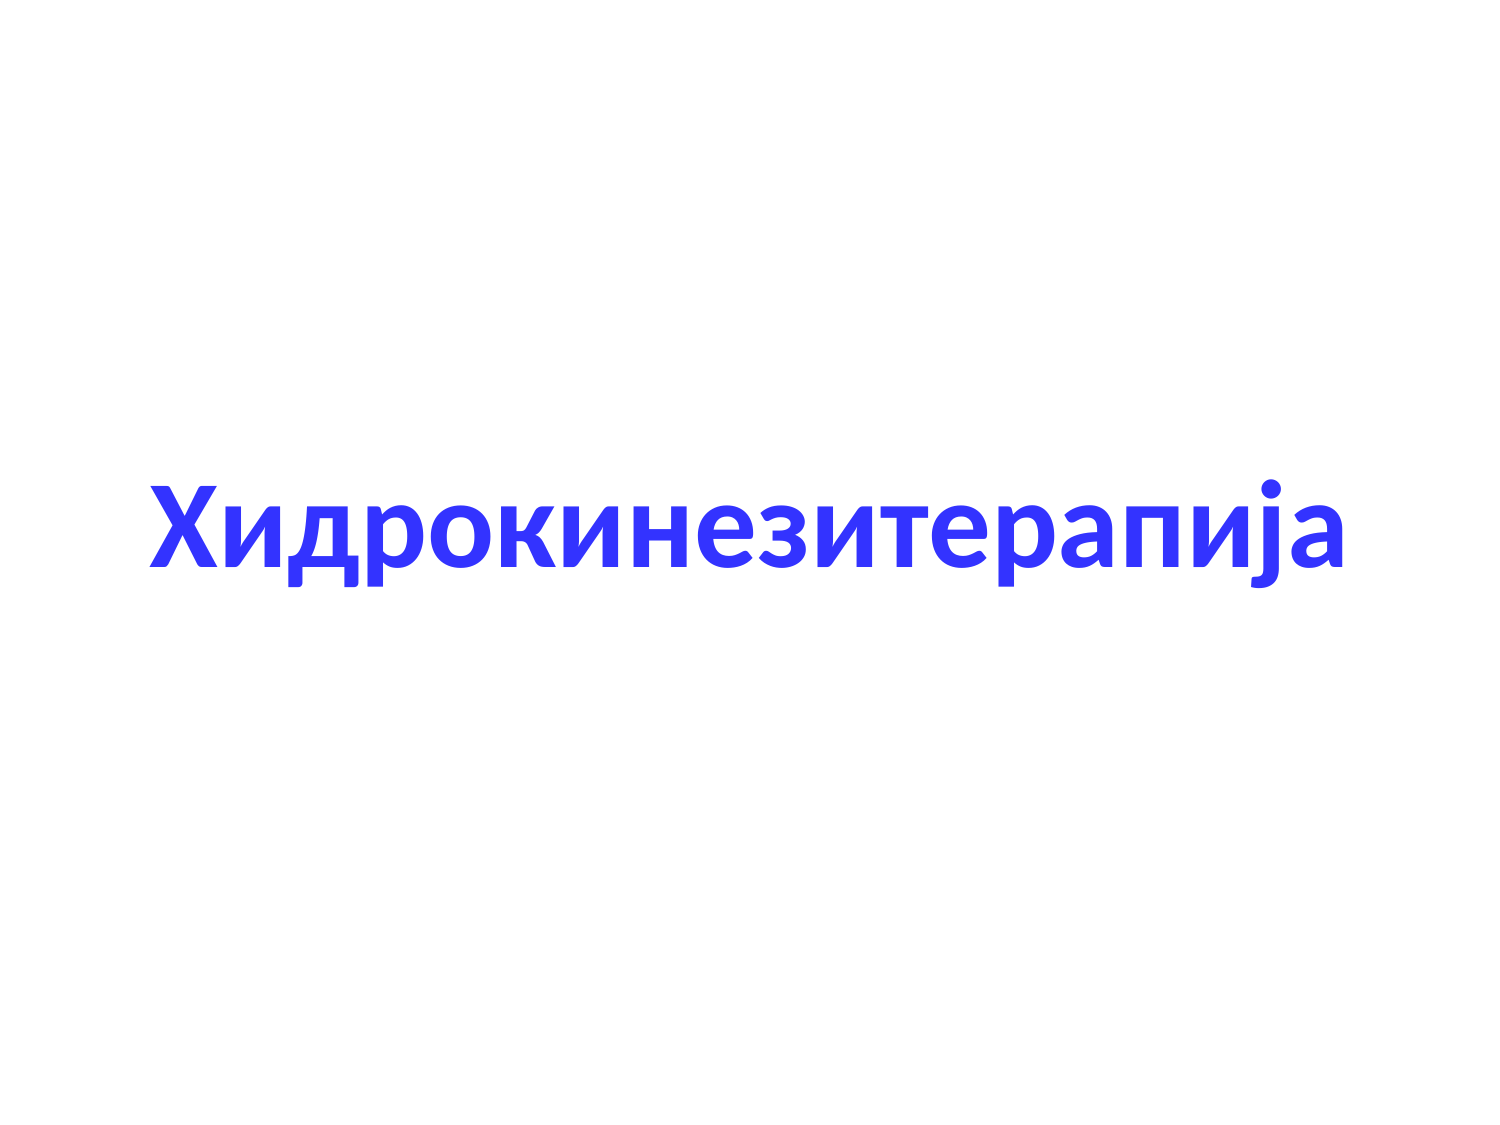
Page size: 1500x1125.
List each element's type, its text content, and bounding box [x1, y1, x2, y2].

title Хидрокинезитерапија [0, 397, 1500, 639]
